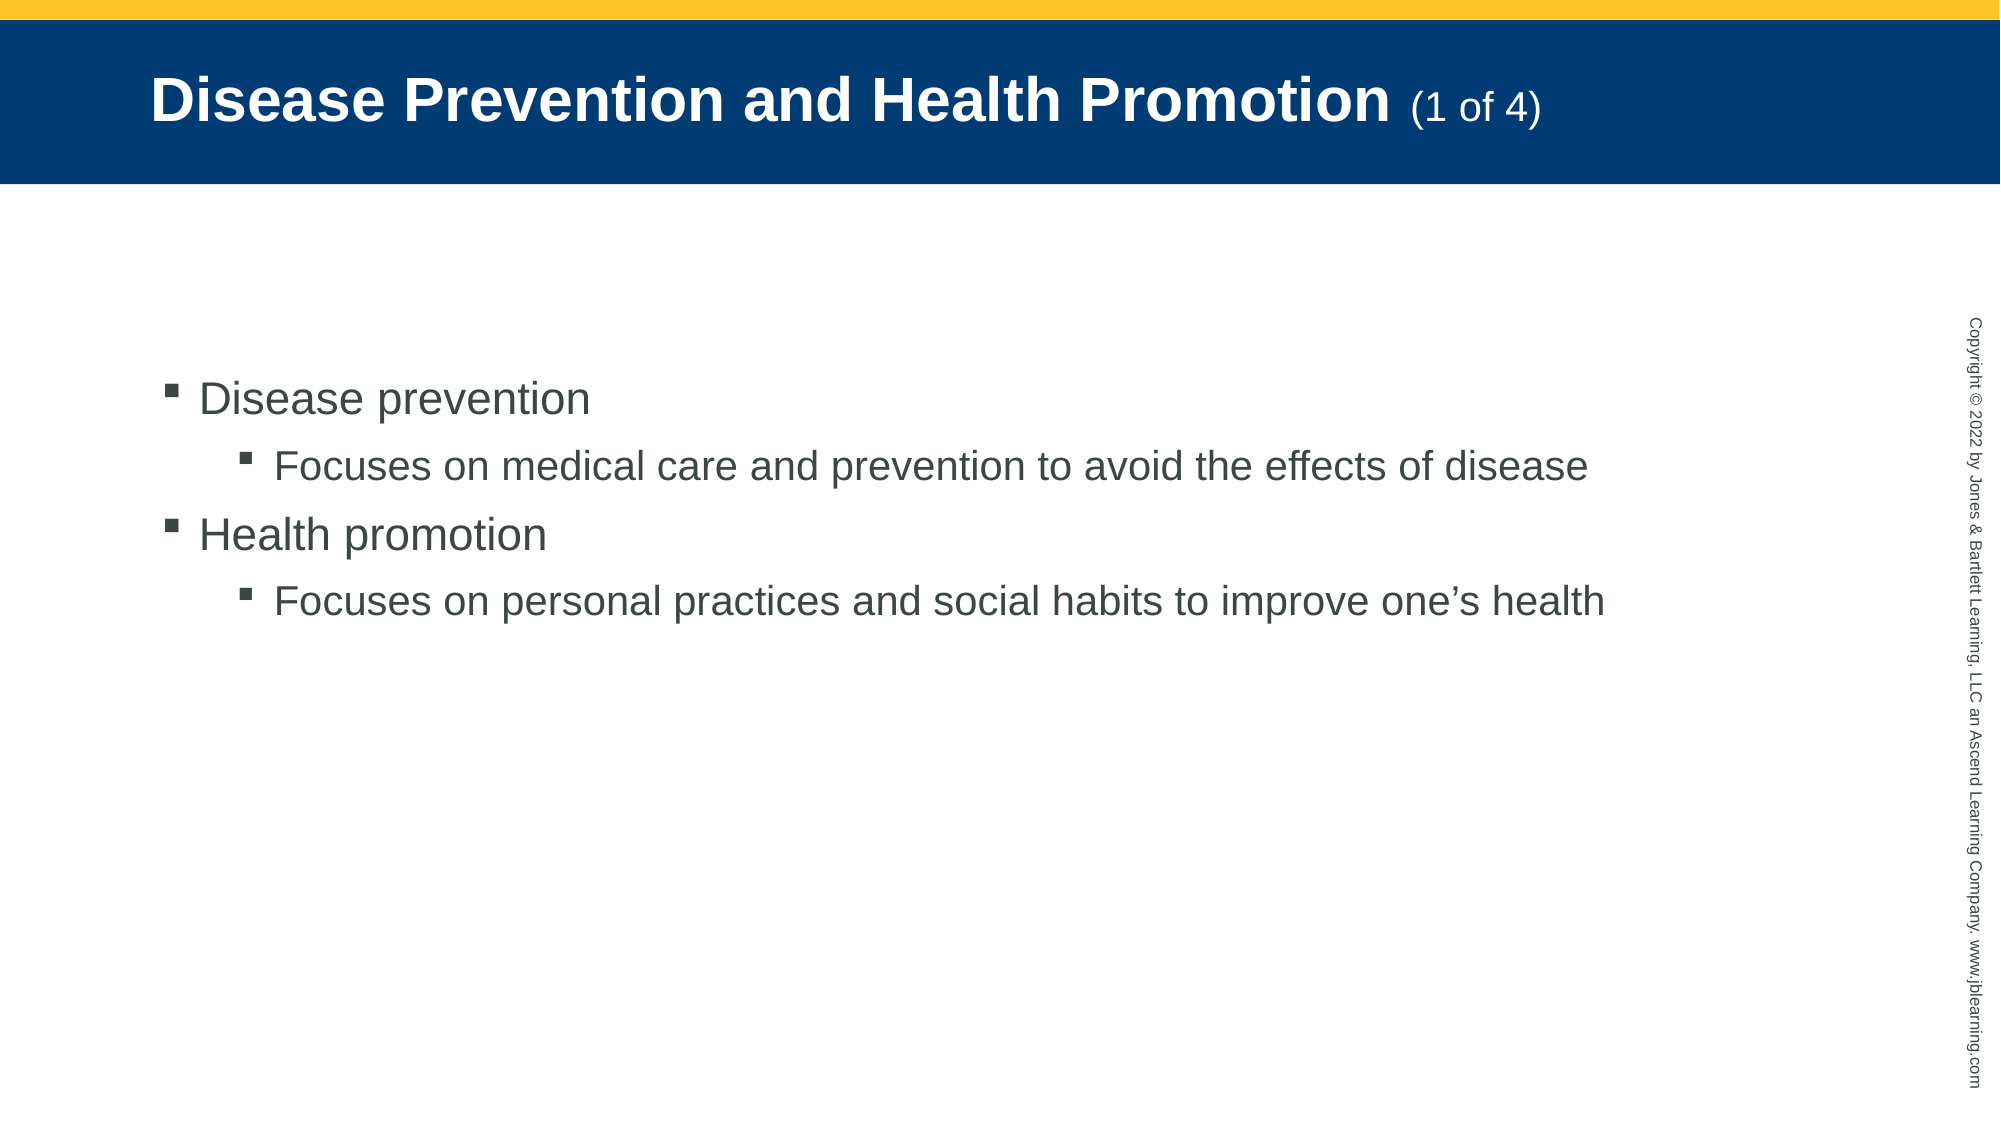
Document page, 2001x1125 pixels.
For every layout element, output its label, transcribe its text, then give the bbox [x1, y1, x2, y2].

title Disease Prevention and Health Promotion (1 of 4) [0, 19, 2000, 185]
list Disease prevention Focuses on medical care and prevention to avoid the effects of disease Health promotion Focuses on personal practices and social habits to improve one’s health [146, 361, 1859, 1016]
